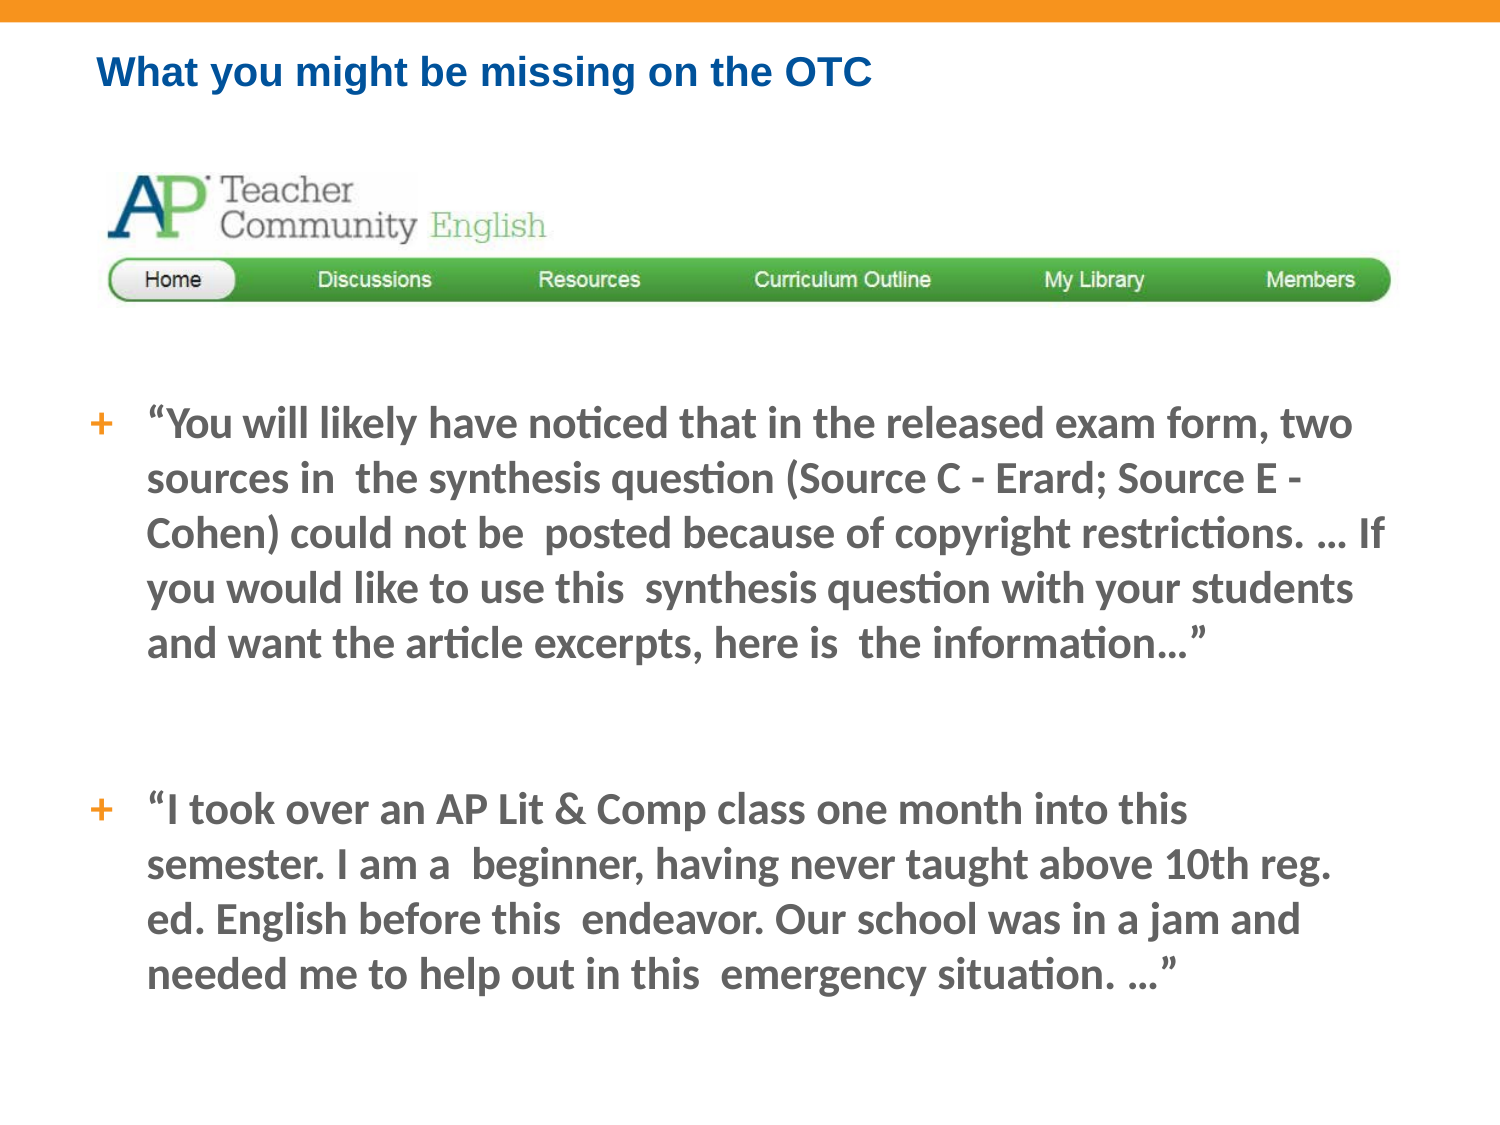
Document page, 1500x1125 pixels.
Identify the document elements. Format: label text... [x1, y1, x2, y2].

text_box [97, 172, 1403, 308]
title What you might be missing on the OTC [87, 31, 1413, 233]
text_box + “You will likely have noticed that in the released exam form, two sources in the synthesis question (Source C - Erard; Source E - Cohen) could not be posted because of copyright restrictions. … If you would like to use this synthesis question with your students and want the article excerpts, here is the information…” + “I took over an AP Lit & Comp class one month into this semester. I am a beginner, having never taught above 10th reg. ed. English before this endeavor. Our school was in a jam and needed me to help out in this emergency situation. …” [88, 393, 1390, 999]
